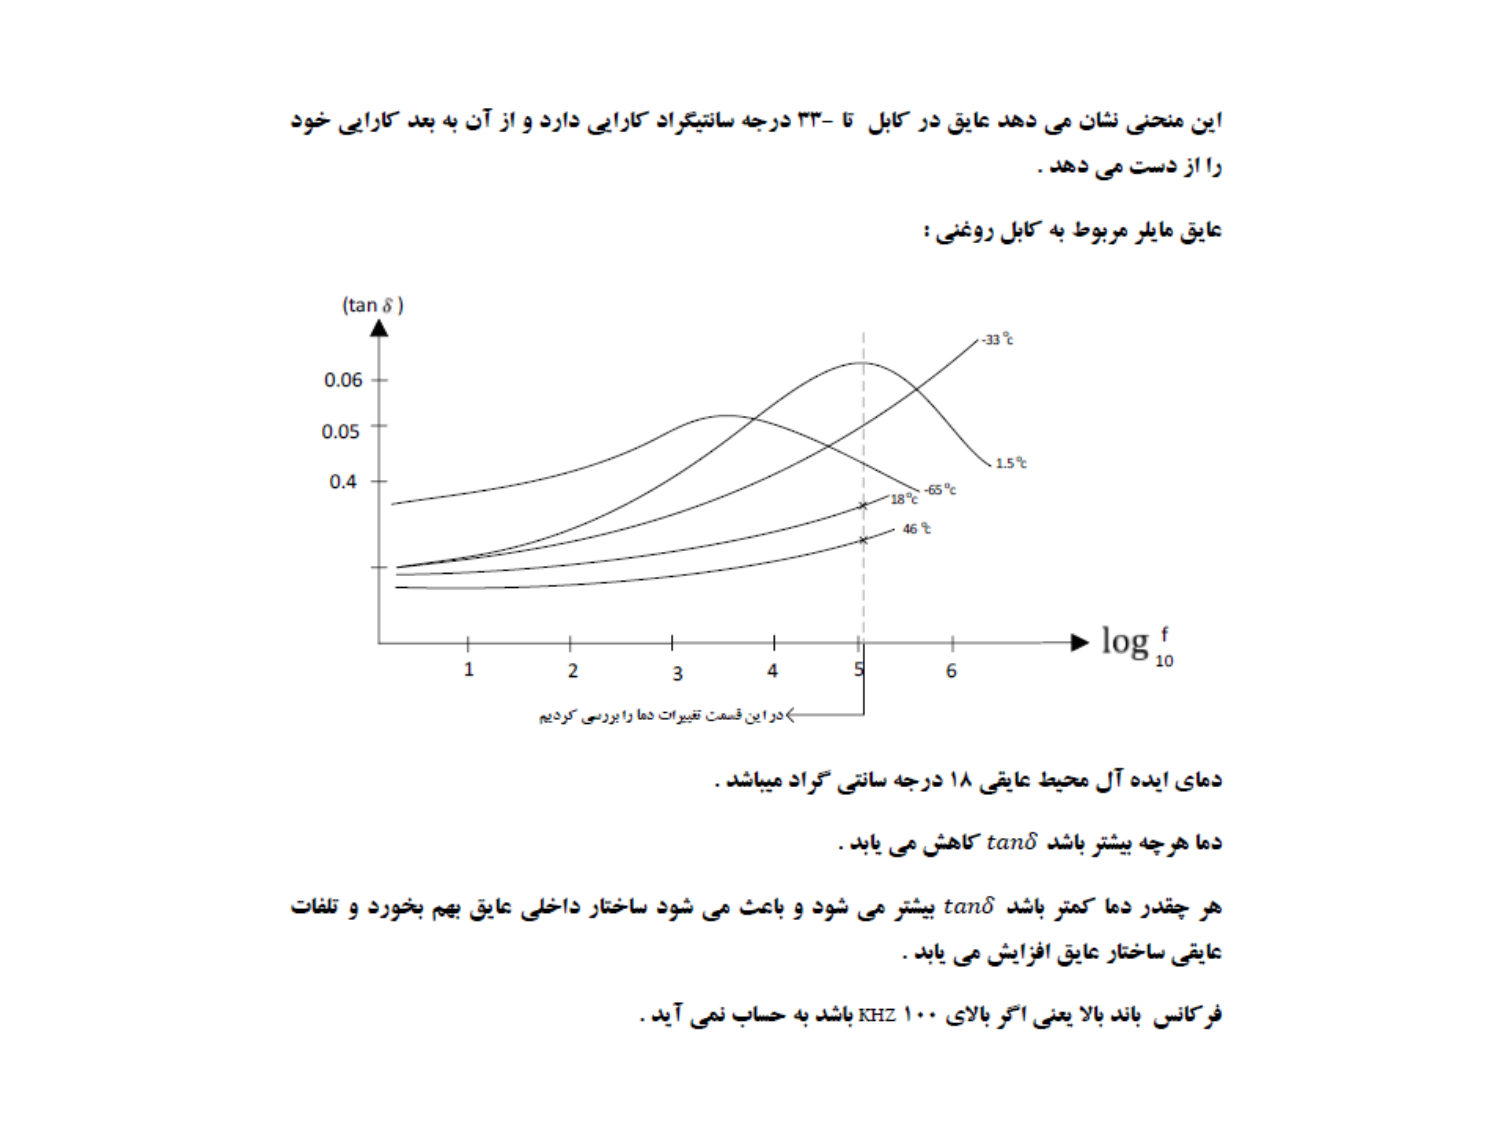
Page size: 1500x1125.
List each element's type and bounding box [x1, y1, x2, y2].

picture [266, 93, 1234, 1033]
